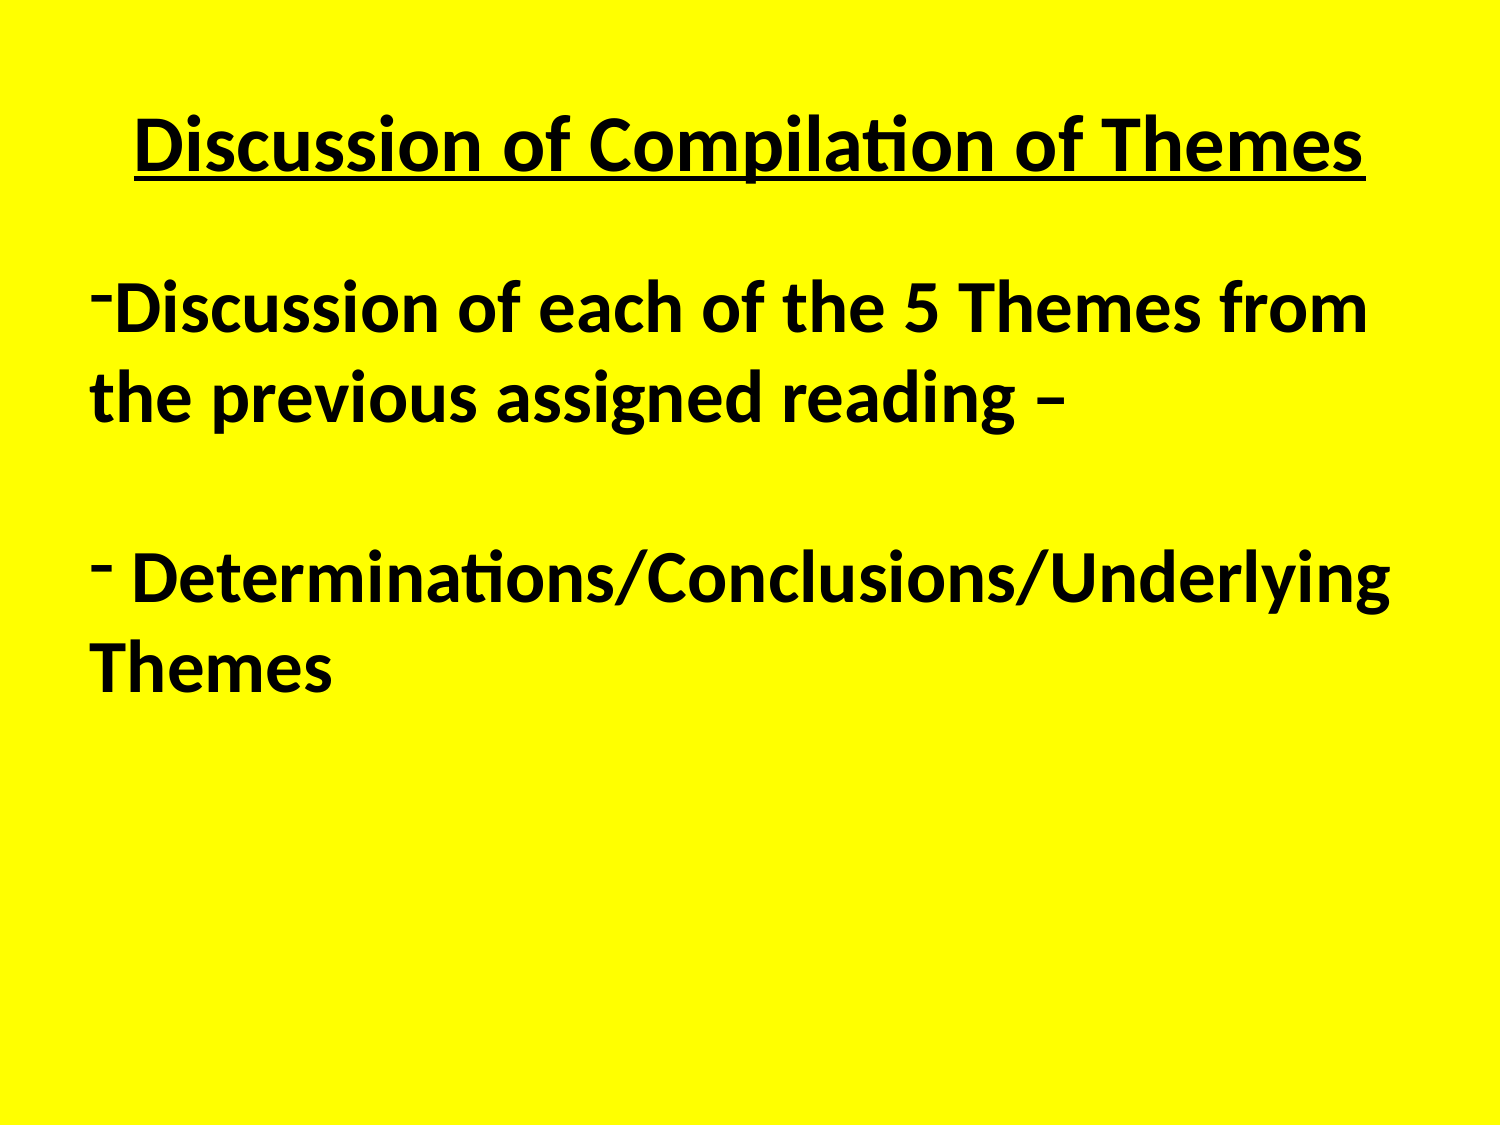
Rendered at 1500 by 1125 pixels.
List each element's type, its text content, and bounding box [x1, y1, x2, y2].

title Discussion of Compilation of Themes [75, 45, 1425, 233]
text_box Discussion of each of the 5 Themes from the previous assigned reading – Determinations/Conclusions/Underlying Themes [74, 249, 1425, 715]
